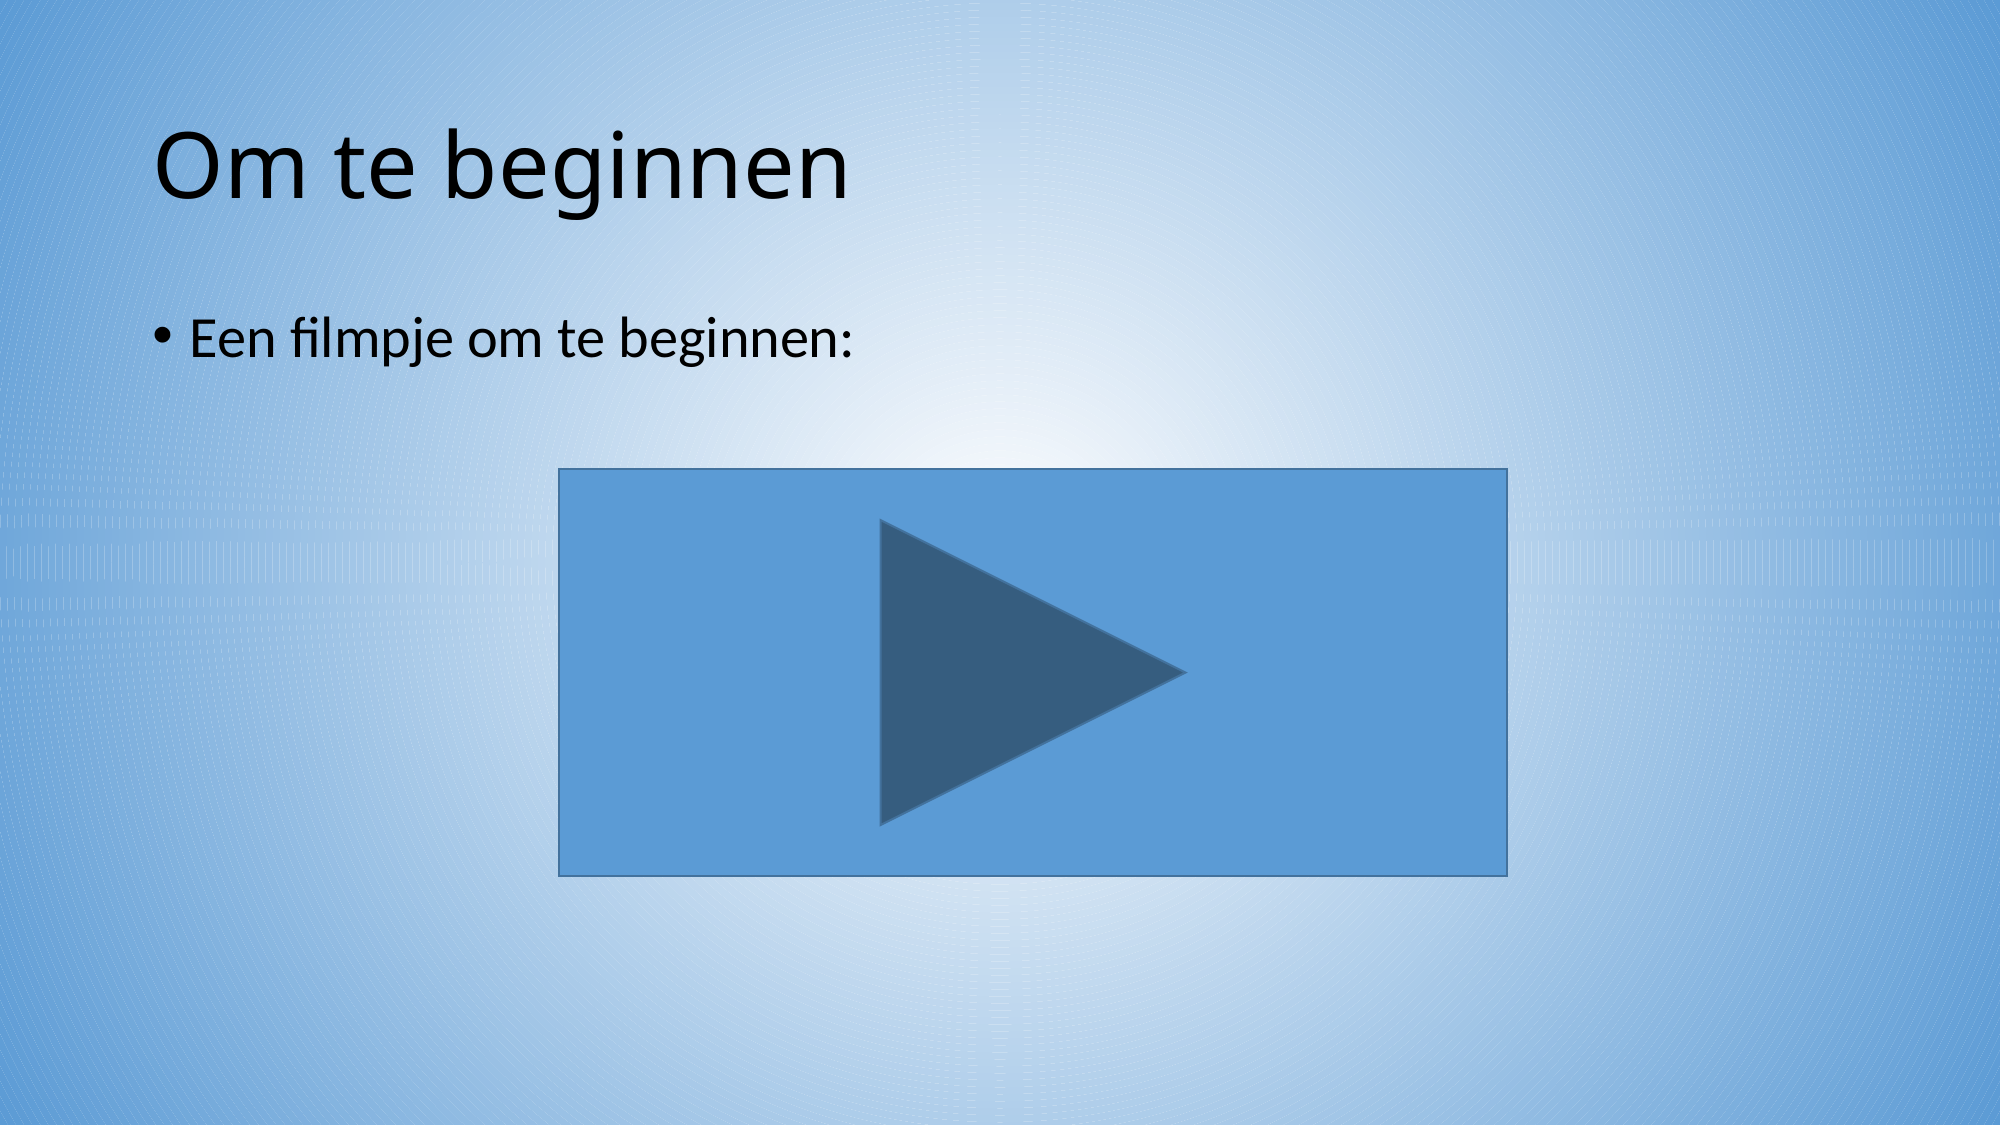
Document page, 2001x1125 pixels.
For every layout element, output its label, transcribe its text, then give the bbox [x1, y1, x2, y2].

list Een filmpje om te beginnen: [137, 299, 1863, 1014]
title Om te beginnen [137, 59, 1863, 278]
text_box [558, 468, 1508, 877]
